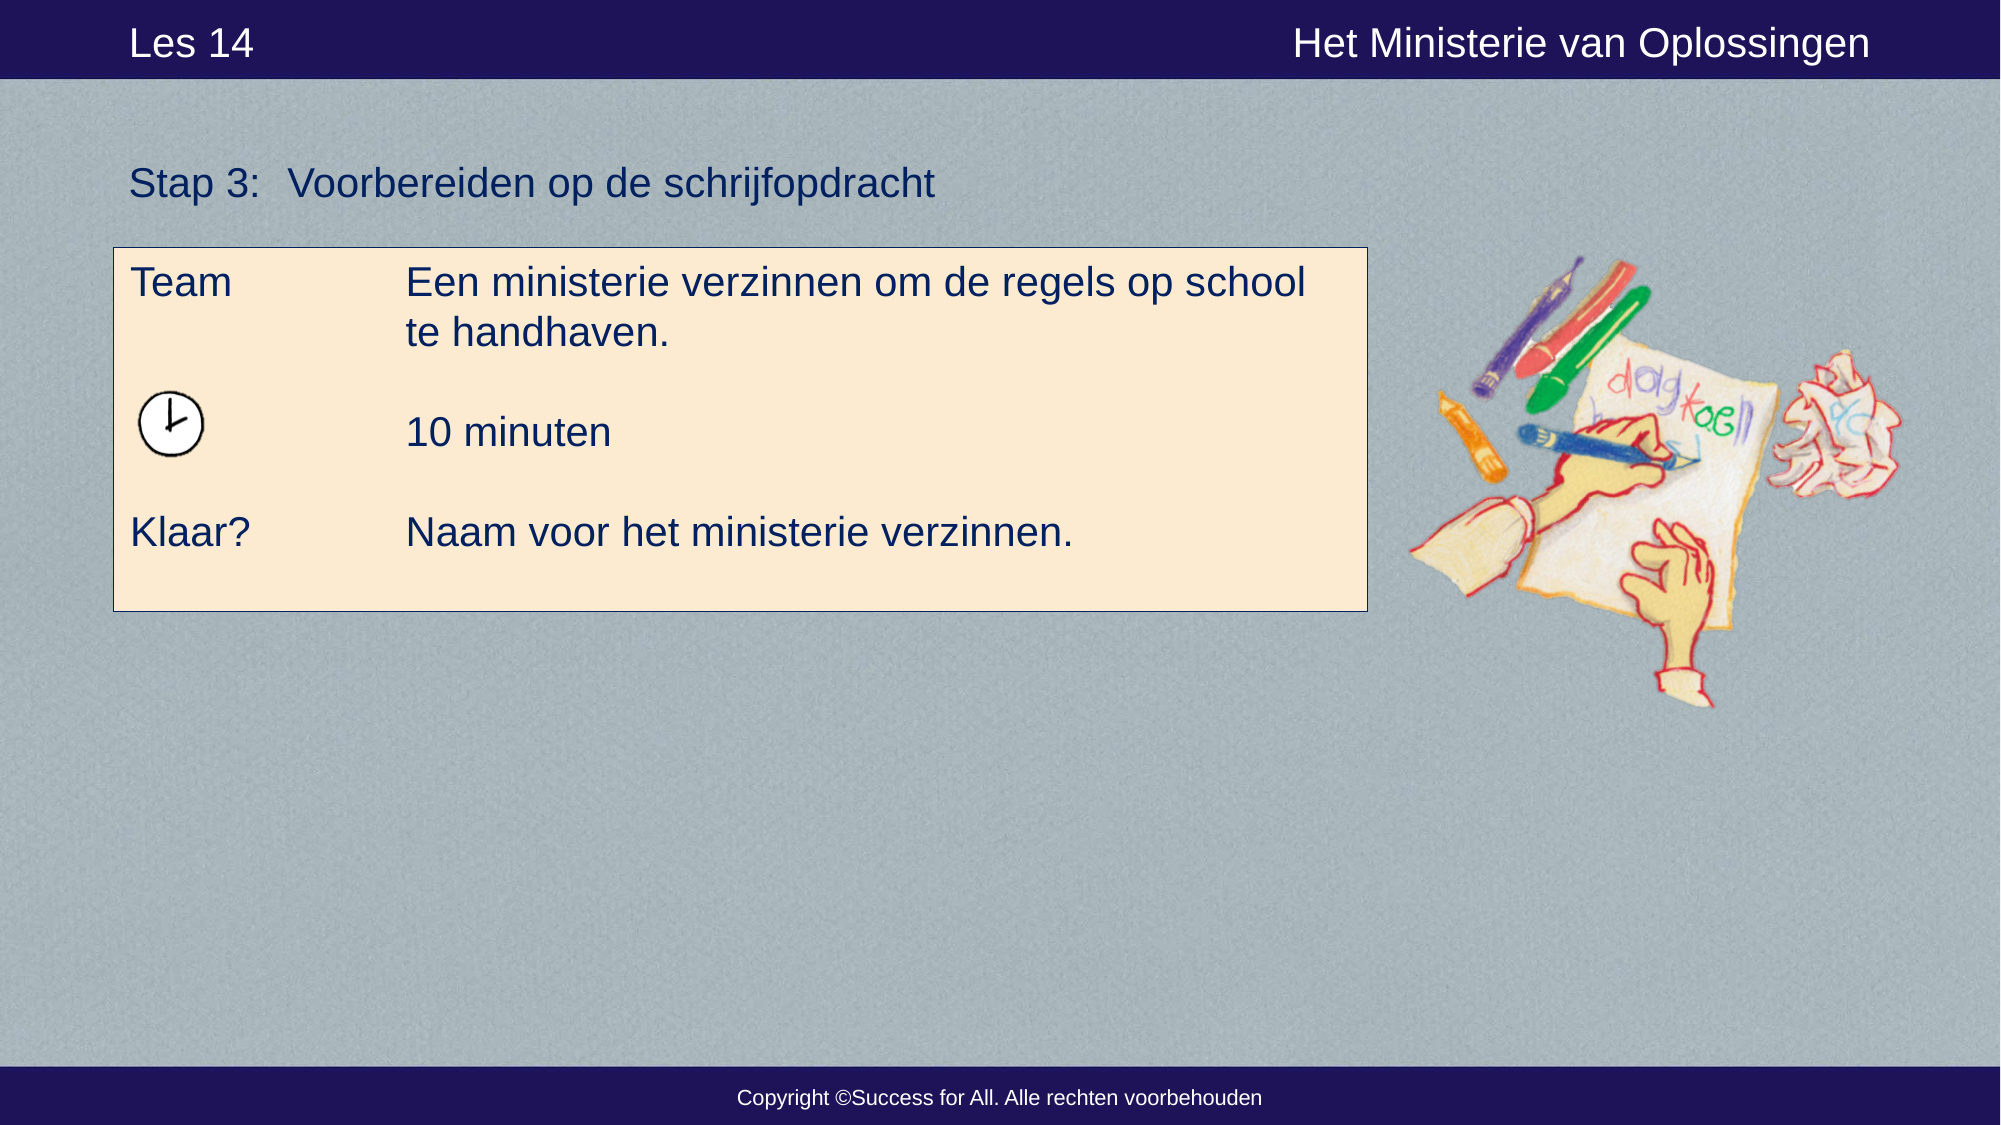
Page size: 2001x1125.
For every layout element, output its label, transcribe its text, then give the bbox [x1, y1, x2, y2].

text_box Het Ministerie van Oplossingen [999, 8, 1886, 73]
text_box Copyright ©Success for All. Alle rechten voorbehouden [0, 1076, 2000, 1125]
text_box Stap 3: Voorbereiden op de schrijfopdracht [113, 148, 1301, 214]
picture [0, 0, 2001, 1125]
text_box Les 14 [114, 8, 354, 73]
text_box Team Een ministerie verzinnen om de regels op school te handhaven. 10 minuten Klaar? Naam voor het ministerie verzinnen. [113, 247, 1364, 612]
